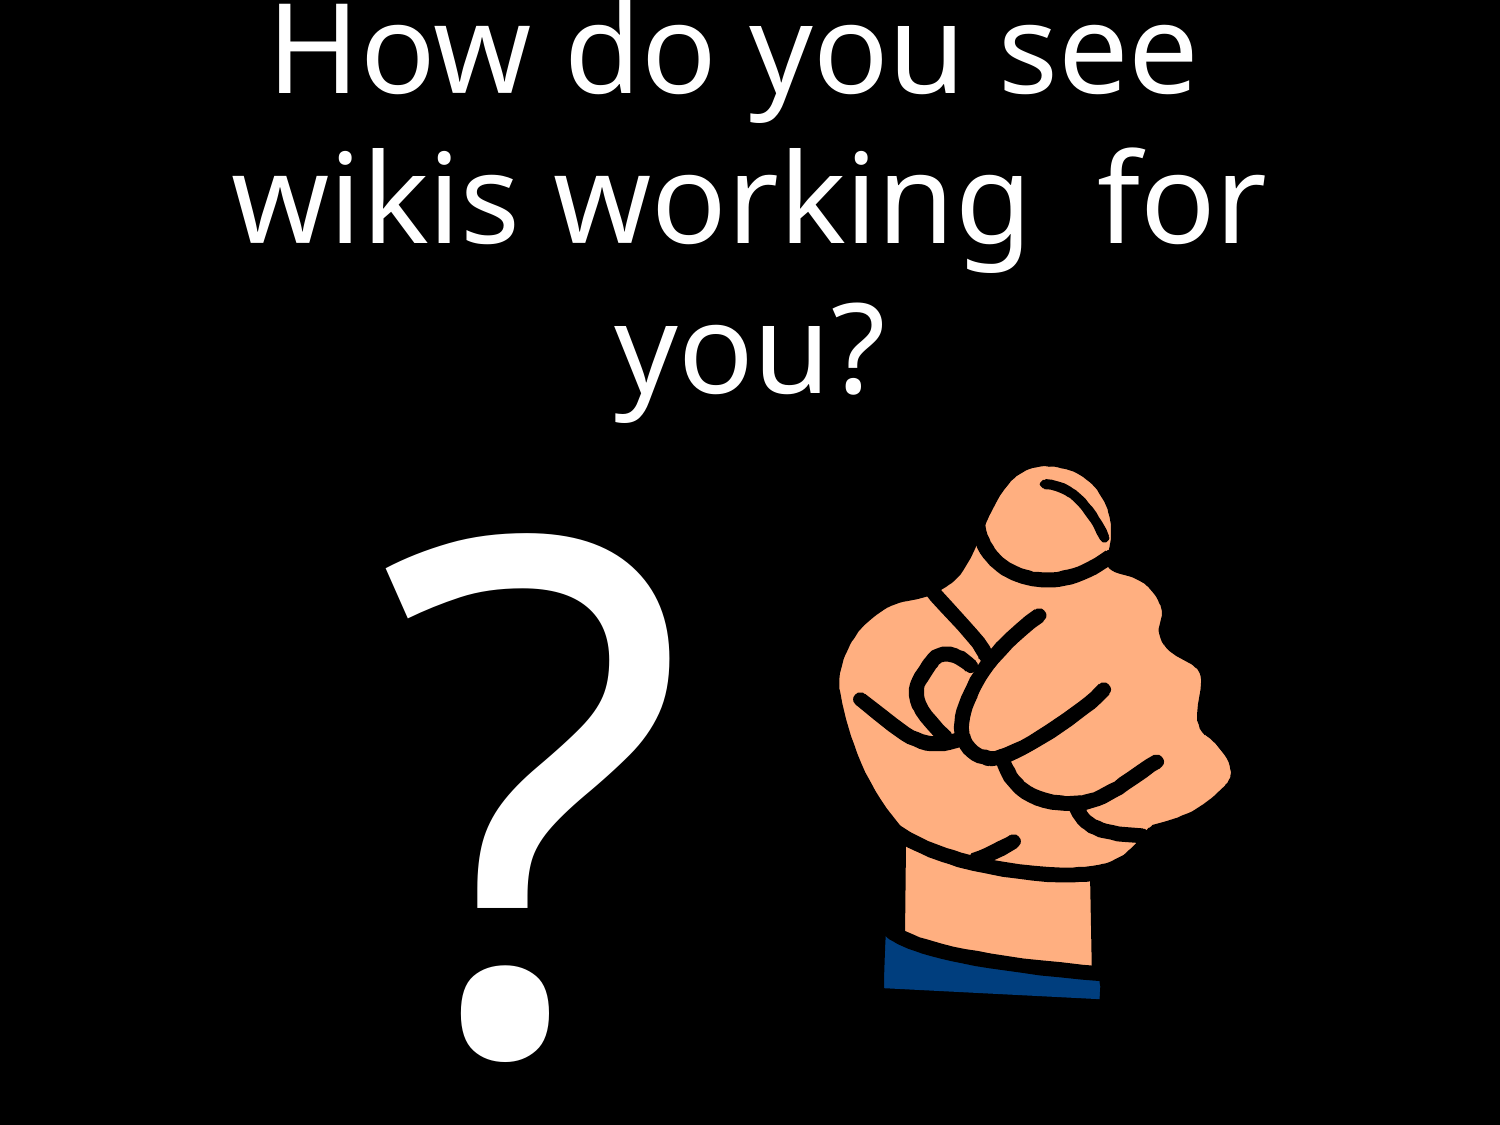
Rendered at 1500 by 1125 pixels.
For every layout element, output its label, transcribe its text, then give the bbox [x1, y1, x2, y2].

title How do you see wikis working for you? [74, 99, 1426, 288]
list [662, 424, 1376, 1028]
text_box ? [362, 328, 725, 1125]
